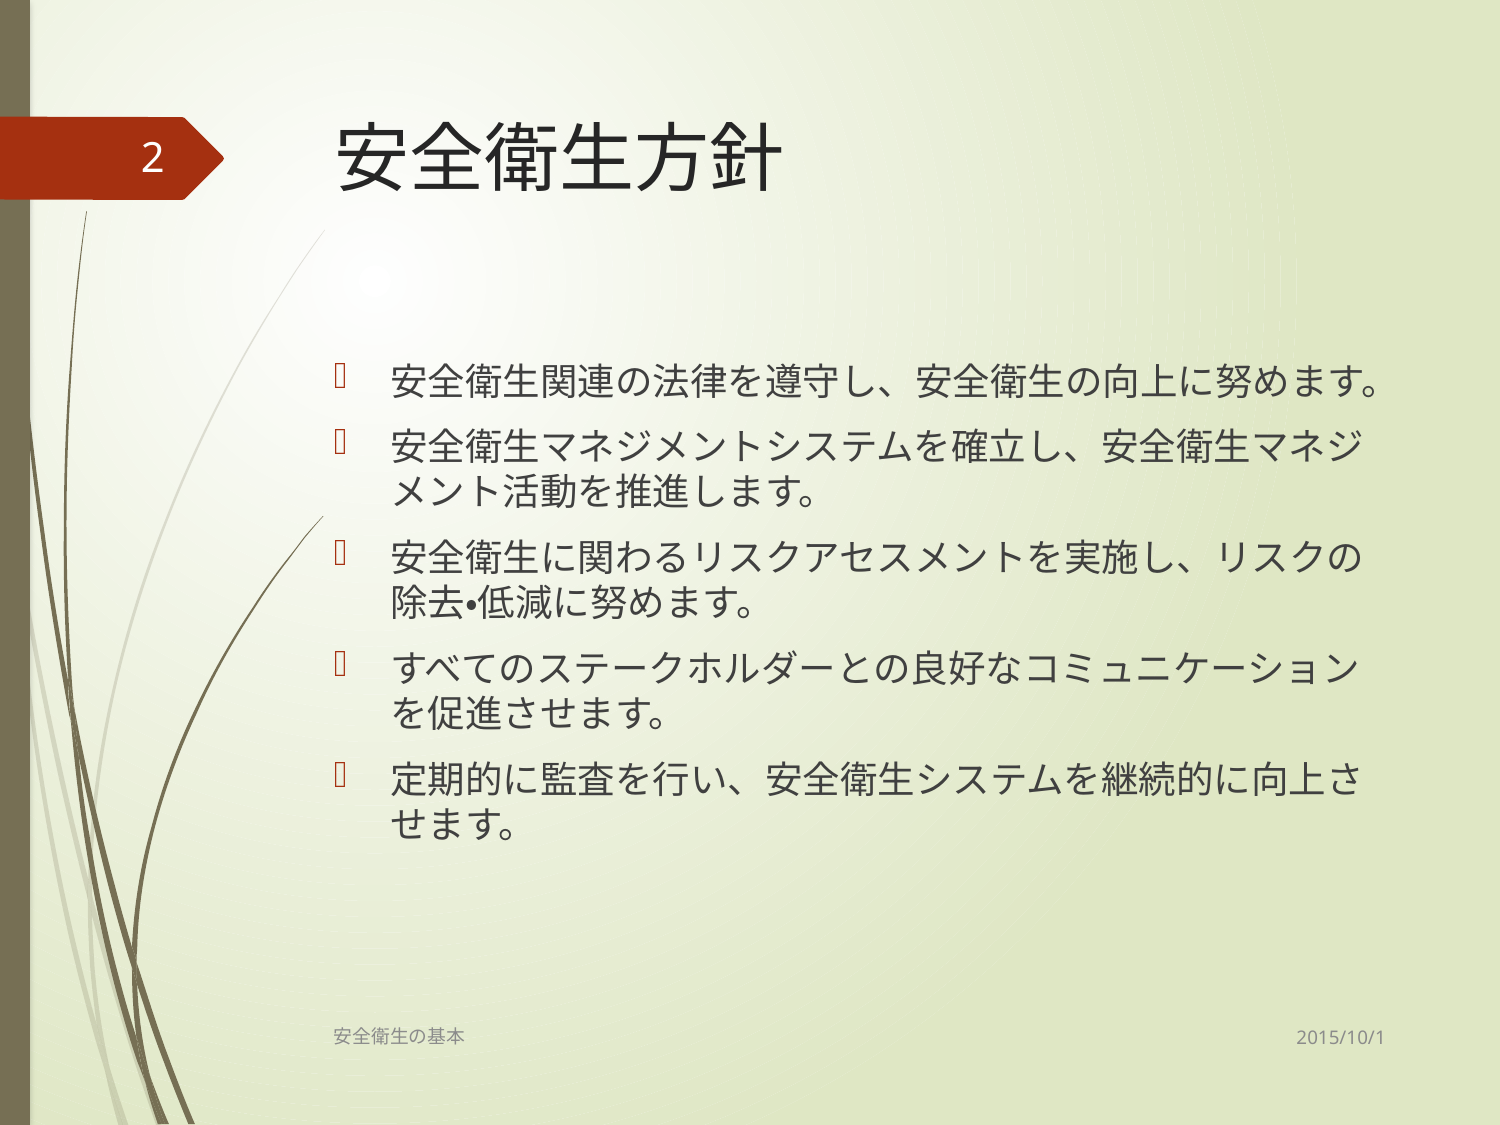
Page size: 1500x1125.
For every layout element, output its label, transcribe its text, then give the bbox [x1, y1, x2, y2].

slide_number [1275, 1006, 1401, 1068]
footer 安全衛生の基本 [318, 1006, 1257, 1067]
title 安全衛生方針 [319, 102, 1400, 313]
list 安全衛生関連の法律を遵守し、安全衛生の向上に努めます。 安全衛生マネジメントシステムを確立し、安全衛生マネジメント活動を推進します。 安全衛生に関わるリスクアセスメントを実施し、リスクの除去・低減に努めます。 すべてのステークホルダーとの良好なコミュニケーションを促進させます。 定期的に監査を行い、安全衛生システムを継続的に向上させます。 [318, 350, 1400, 970]
slide_number 2 [83, 129, 180, 190]
